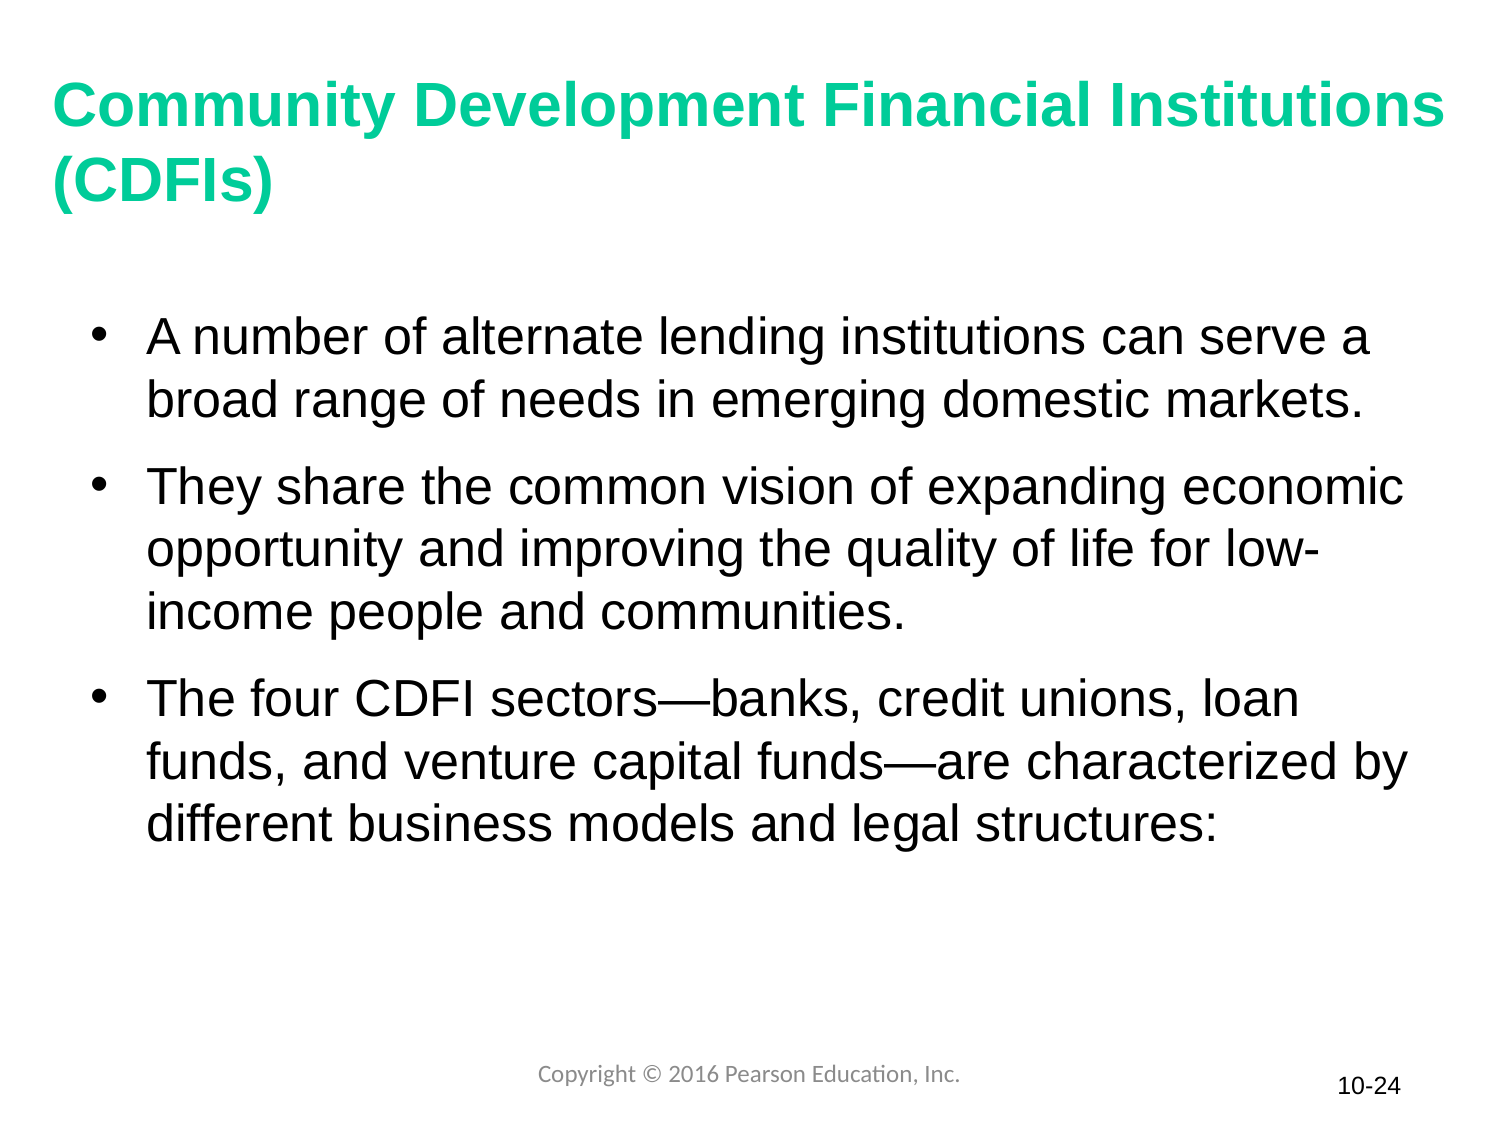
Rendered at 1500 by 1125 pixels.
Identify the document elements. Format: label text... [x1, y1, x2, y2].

footer Copyright © 2016 Pearson Education, Inc. [512, 1042, 988, 1103]
title Community Development Financial Institutions (CDFIs) [37, 45, 1500, 233]
list A number of alternate lending institutions can serve a broad range of needs in emerging domestic markets. They share the common vision of expanding economic opportunity and improving the quality of life for low-income people and communities. The four CDFI sectors—banks, credit unions, loan funds, and venture capital funds—are characterized by different business models and legal structures: [75, 295, 1425, 1038]
